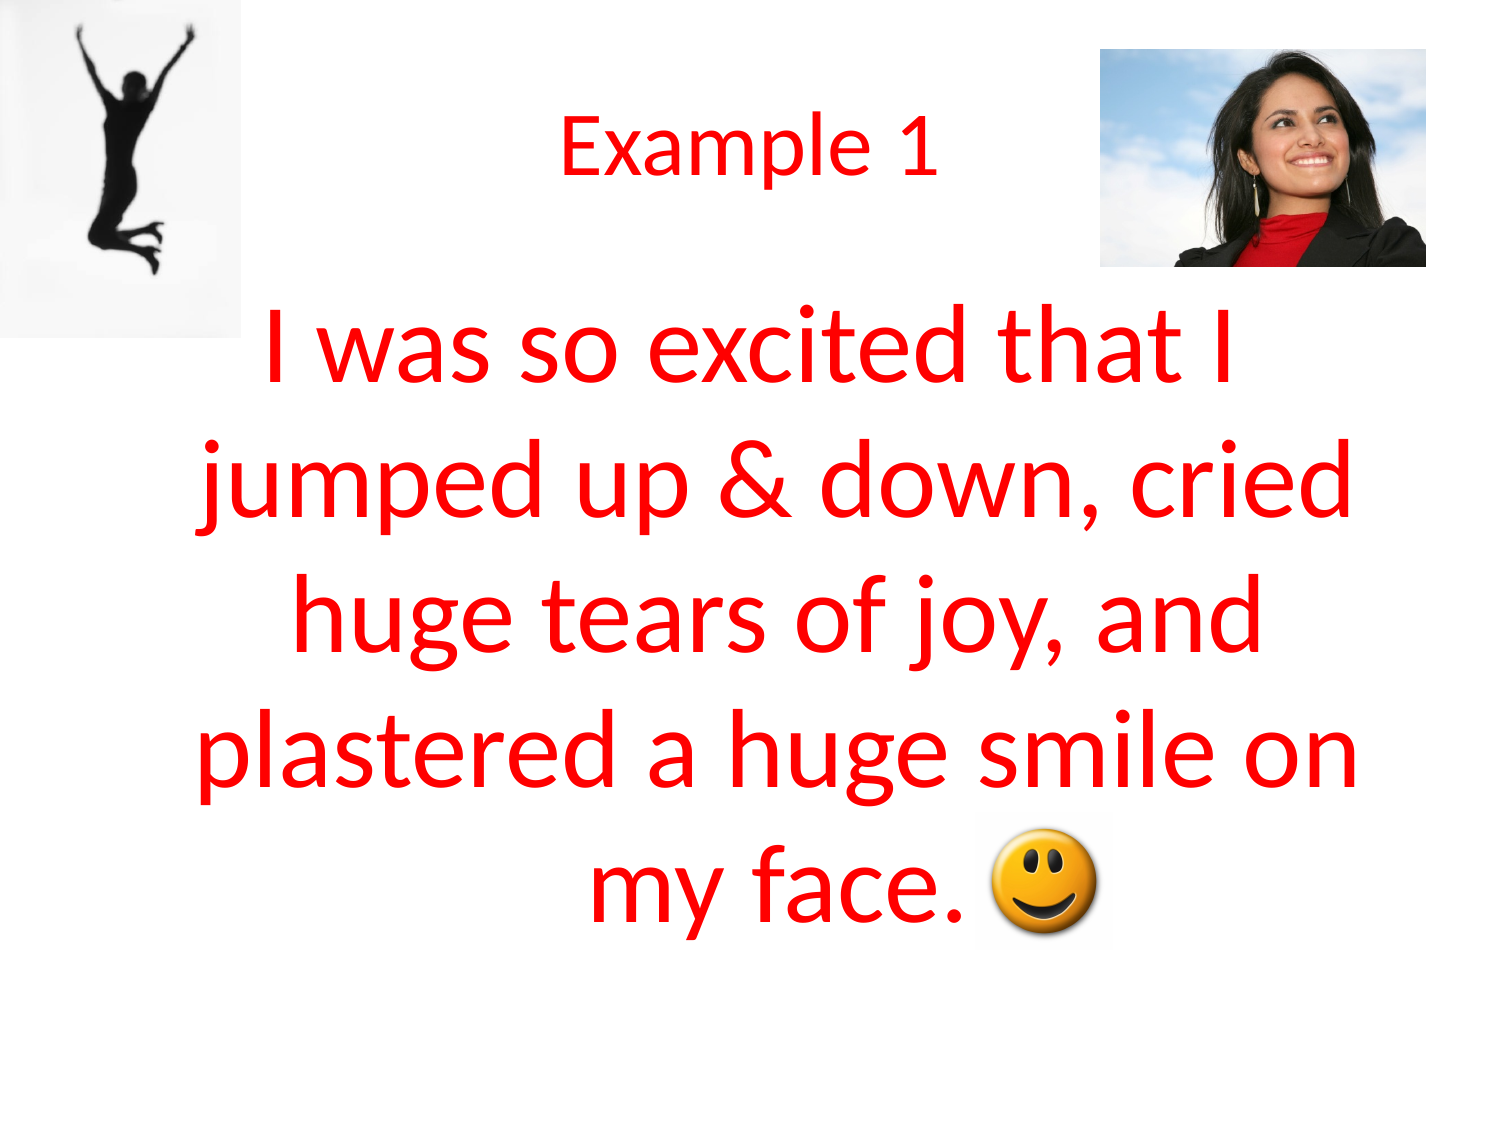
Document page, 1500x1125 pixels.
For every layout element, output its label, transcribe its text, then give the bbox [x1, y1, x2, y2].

picture [0, 0, 241, 338]
picture [1099, 49, 1426, 267]
list I was so excited that I jumped up & down, cried huge tears of joy, and plastered a huge smile on my face. [75, 262, 1425, 1005]
title Example 1 [245, 45, 1425, 233]
picture [974, 812, 1113, 951]
